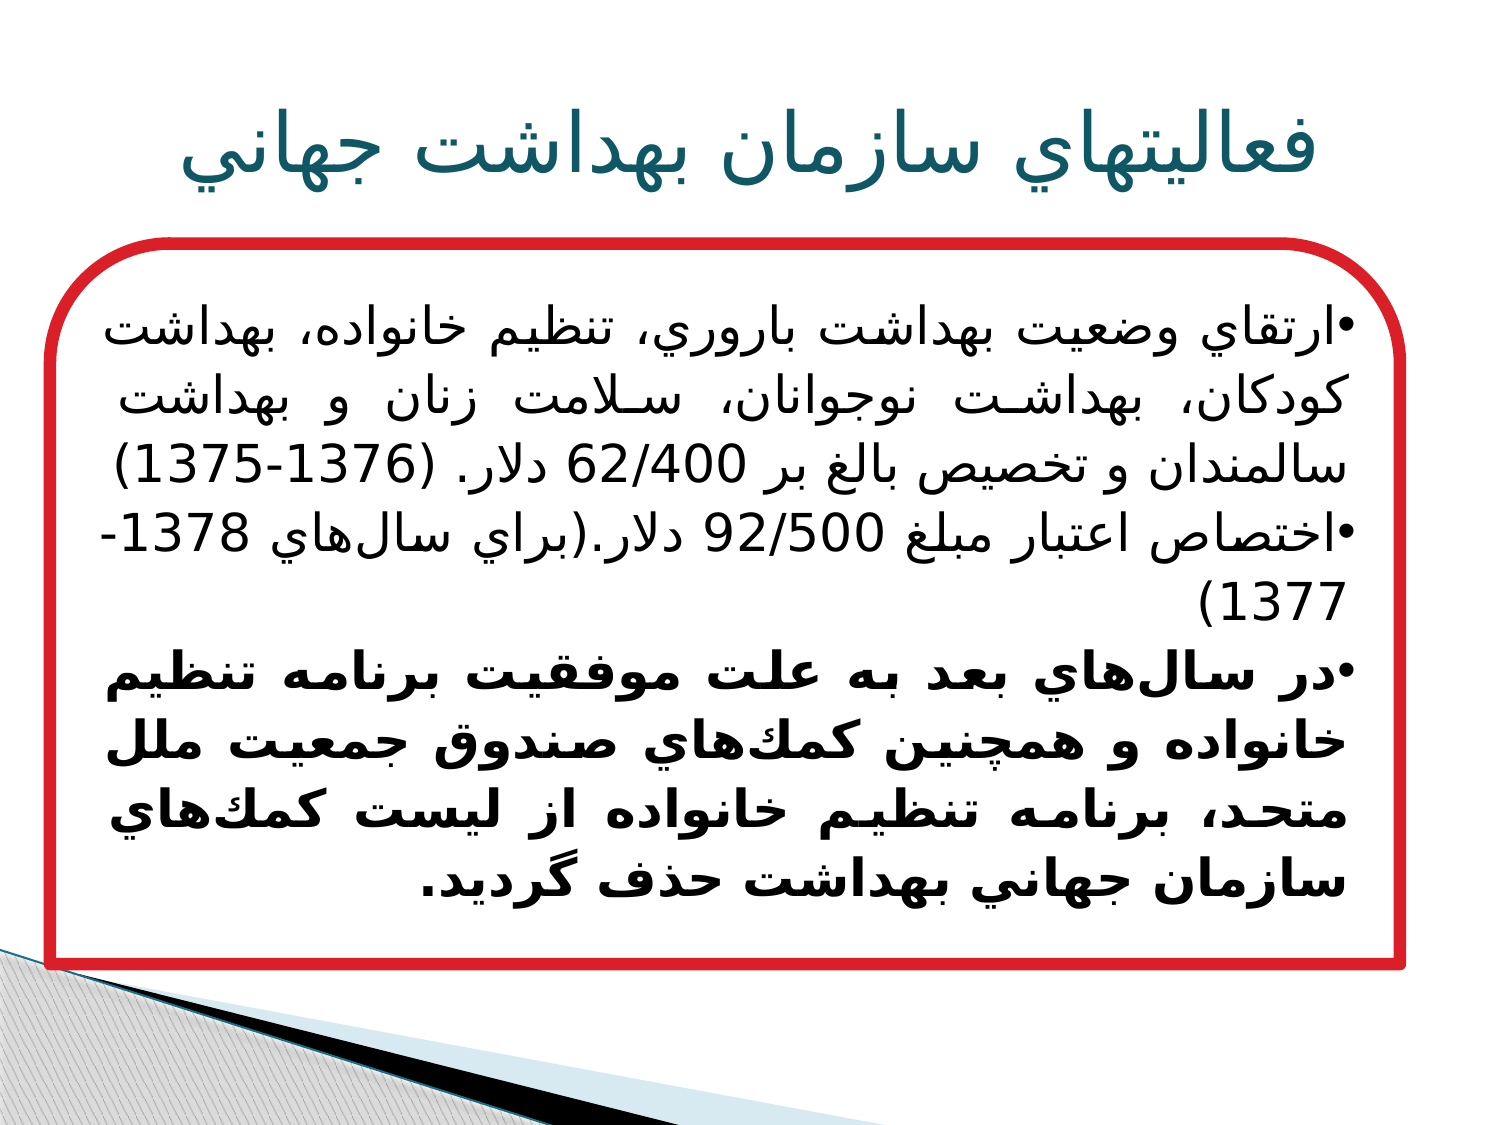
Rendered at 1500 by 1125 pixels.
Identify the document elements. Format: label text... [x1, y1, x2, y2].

text_box ارتقاي وضعيت بهداشت باروري، تنظيم خانواده، بهداشت كودكان، بهداشت نوجوانان، سلامت زنان و بهداشت سالمندان و تخصيص بالغ بر 62/400 دلار. (1376-1375) اختصاص اعتبار مبلغ 92/500 دلار.(براي سال‌هاي 1378-1377) در سال‌هاي بعد به علت موفقيت برنامه تنظيم خانواده و همچنين كمك‌هاي صندوق جمعيت ملل متحد، برنامه تنظيم خانواده از ليست كمك‌هاي سازمان جهاني بهداشت حذف گرديد. [45, 238, 1405, 969]
title فعاليتهاي سازمان بهداشت جهاني [75, 45, 1425, 233]
